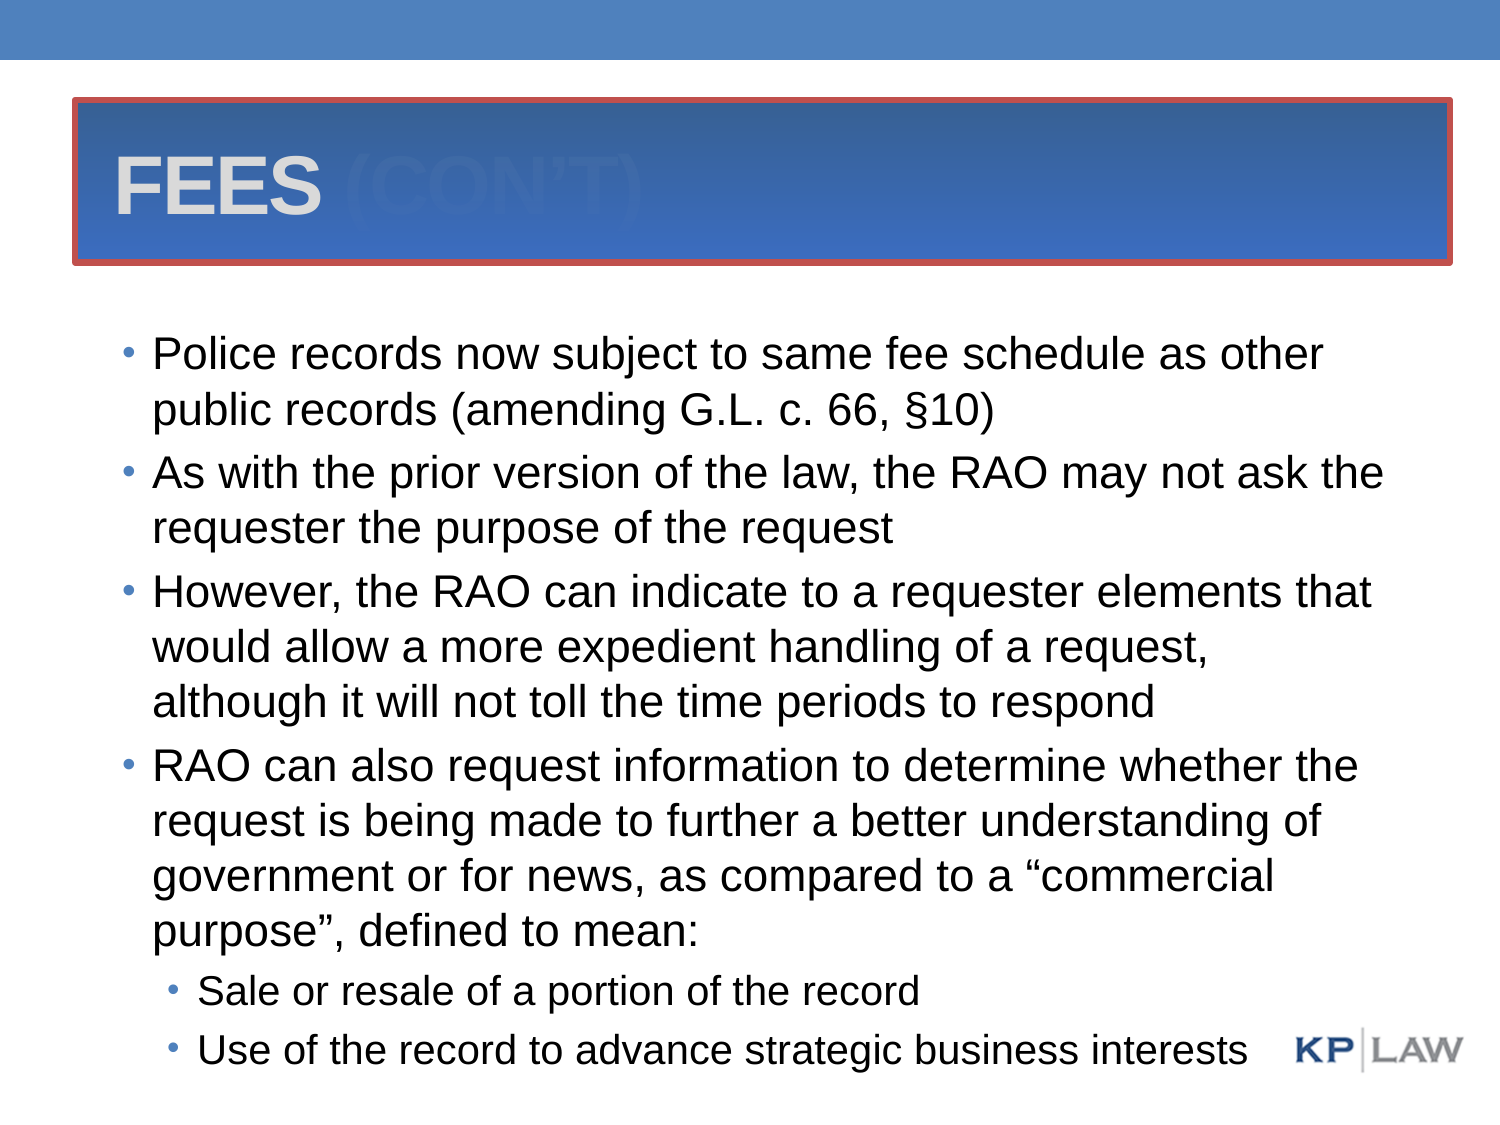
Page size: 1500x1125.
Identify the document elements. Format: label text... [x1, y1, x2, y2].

list Police records now subject to same fee schedule as other public records (amending G.L. c. 66, §10) As with the prior version of the law, the RAO may not ask the requester the purpose of the request However, the RAO can indicate to a requester elements that would allow a more expedient handling of a request, although it will not toll the time periods to respond RAO can also request information to determine whether the request is being made to further a better understanding of government or for news, as compared to a “commercial purpose”, defined to mean: Sale or resale of a portion of the record Use of the record to advance strategic business interests [107, 287, 1413, 1088]
picture [1287, 1024, 1474, 1076]
text_box Fees [75, 99, 1450, 263]
